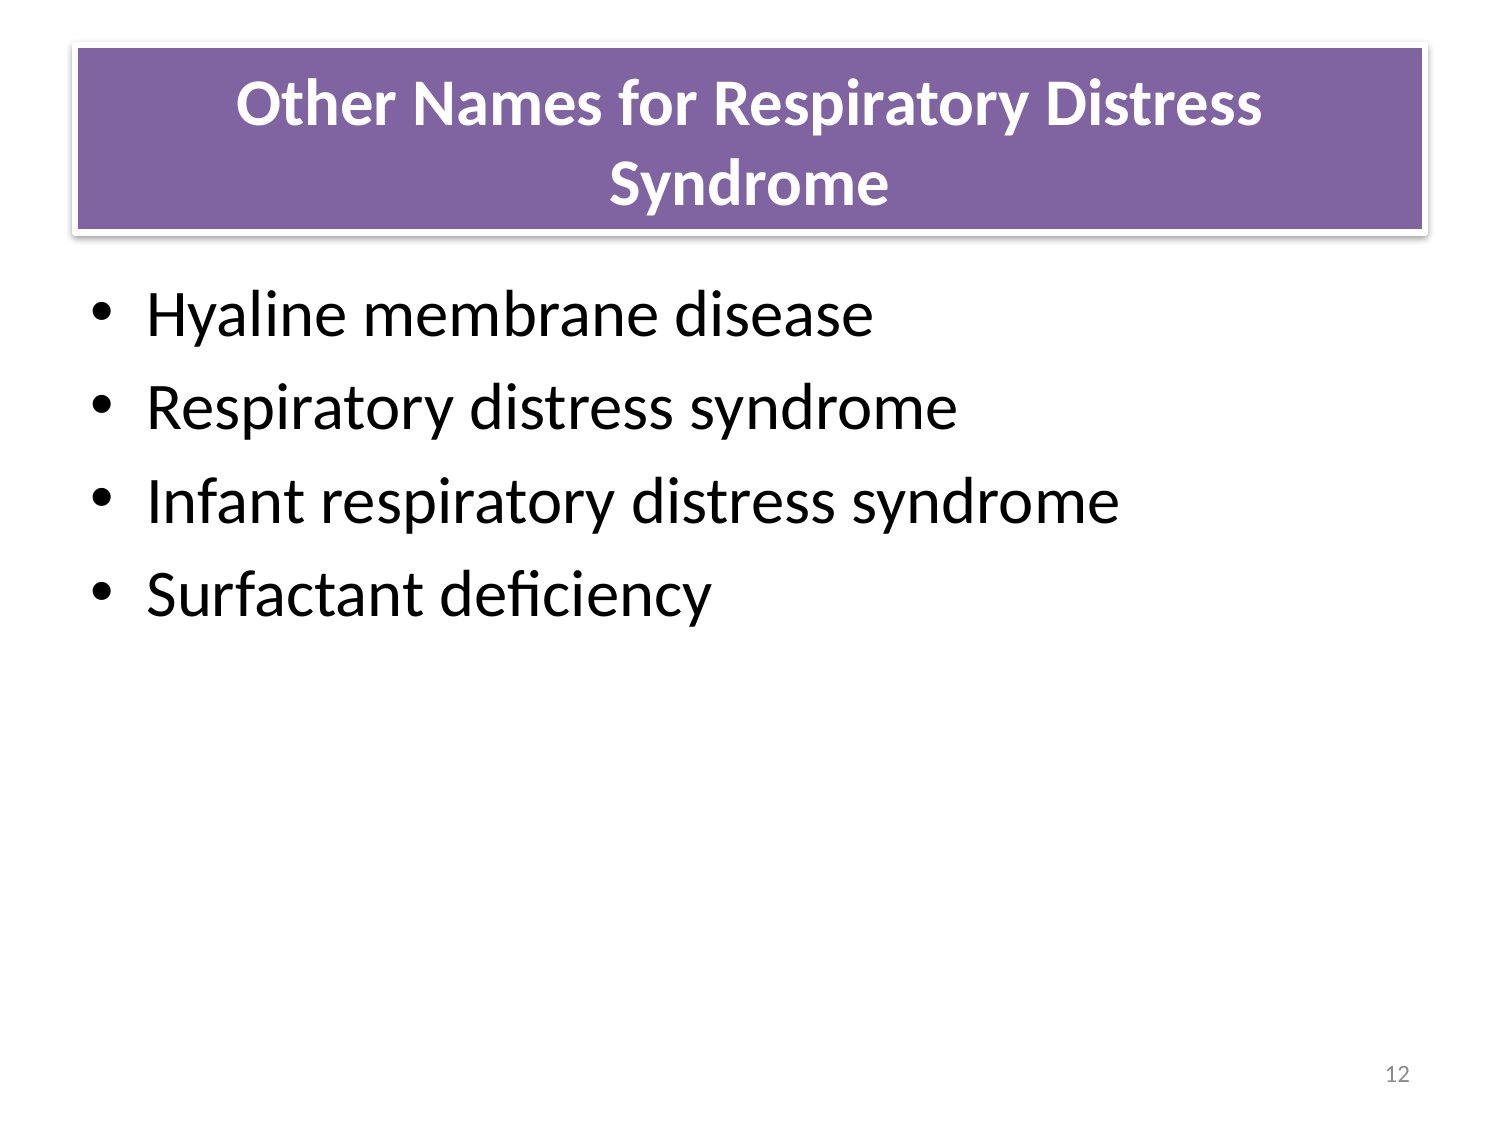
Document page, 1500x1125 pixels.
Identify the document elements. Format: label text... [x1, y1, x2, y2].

list Hyaline membrane disease Respiratory distress syndrome Infant respiratory distress syndrome Surfactant deficiency [75, 262, 1425, 1005]
title Other Names for Respiratory Distress Syndrome [72, 42, 1428, 236]
slide_number 12 [1074, 1042, 1425, 1103]
